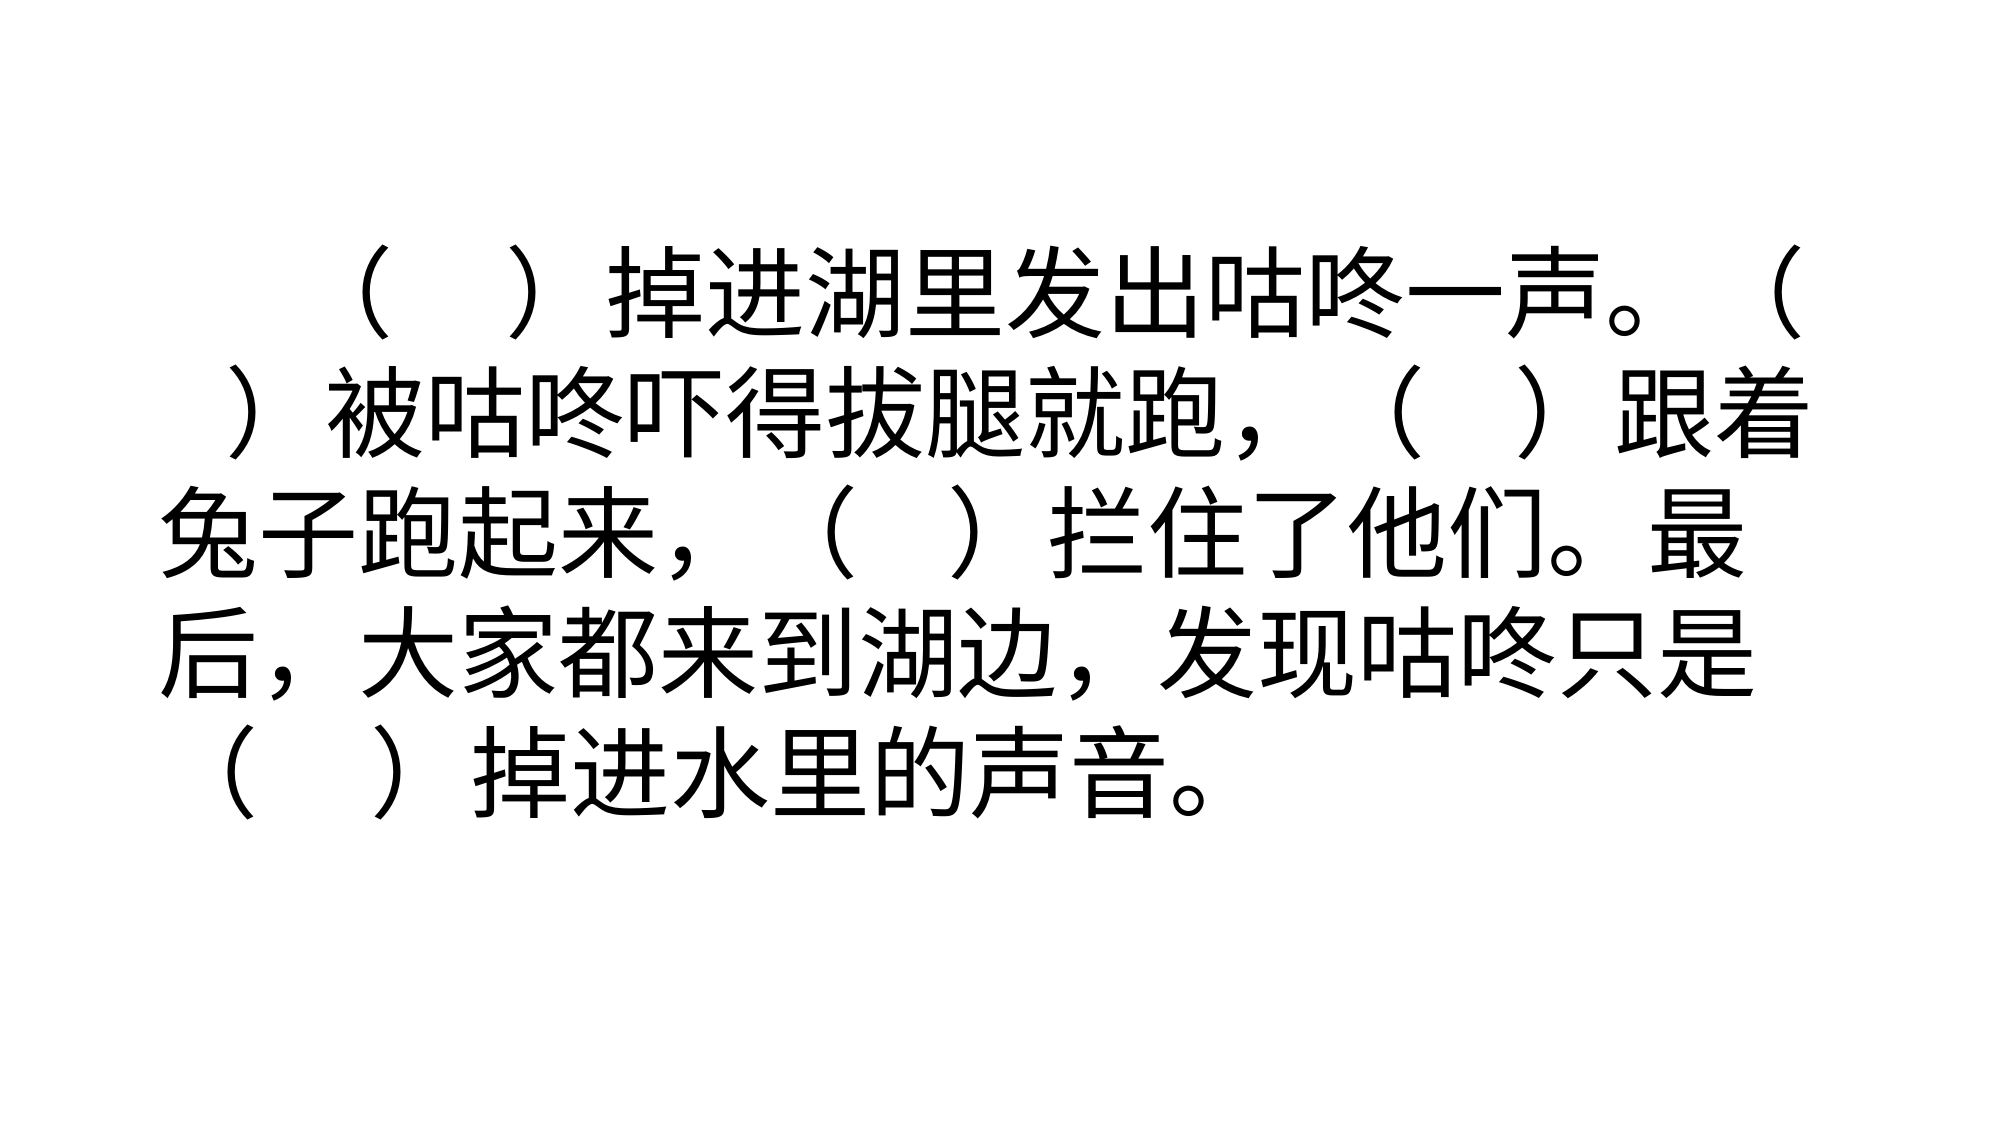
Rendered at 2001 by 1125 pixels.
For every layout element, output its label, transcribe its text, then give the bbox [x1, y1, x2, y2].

text_box （ ）掉进湖里发出咕咚一声。（ ）被咕咚吓得拔腿就跑，（ ）跟着兔子跑起来，（ ）拦住了他们。最后，大家都来到湖边，发现咕咚只是（ ）掉进水里的声音。 [143, 223, 1857, 838]
